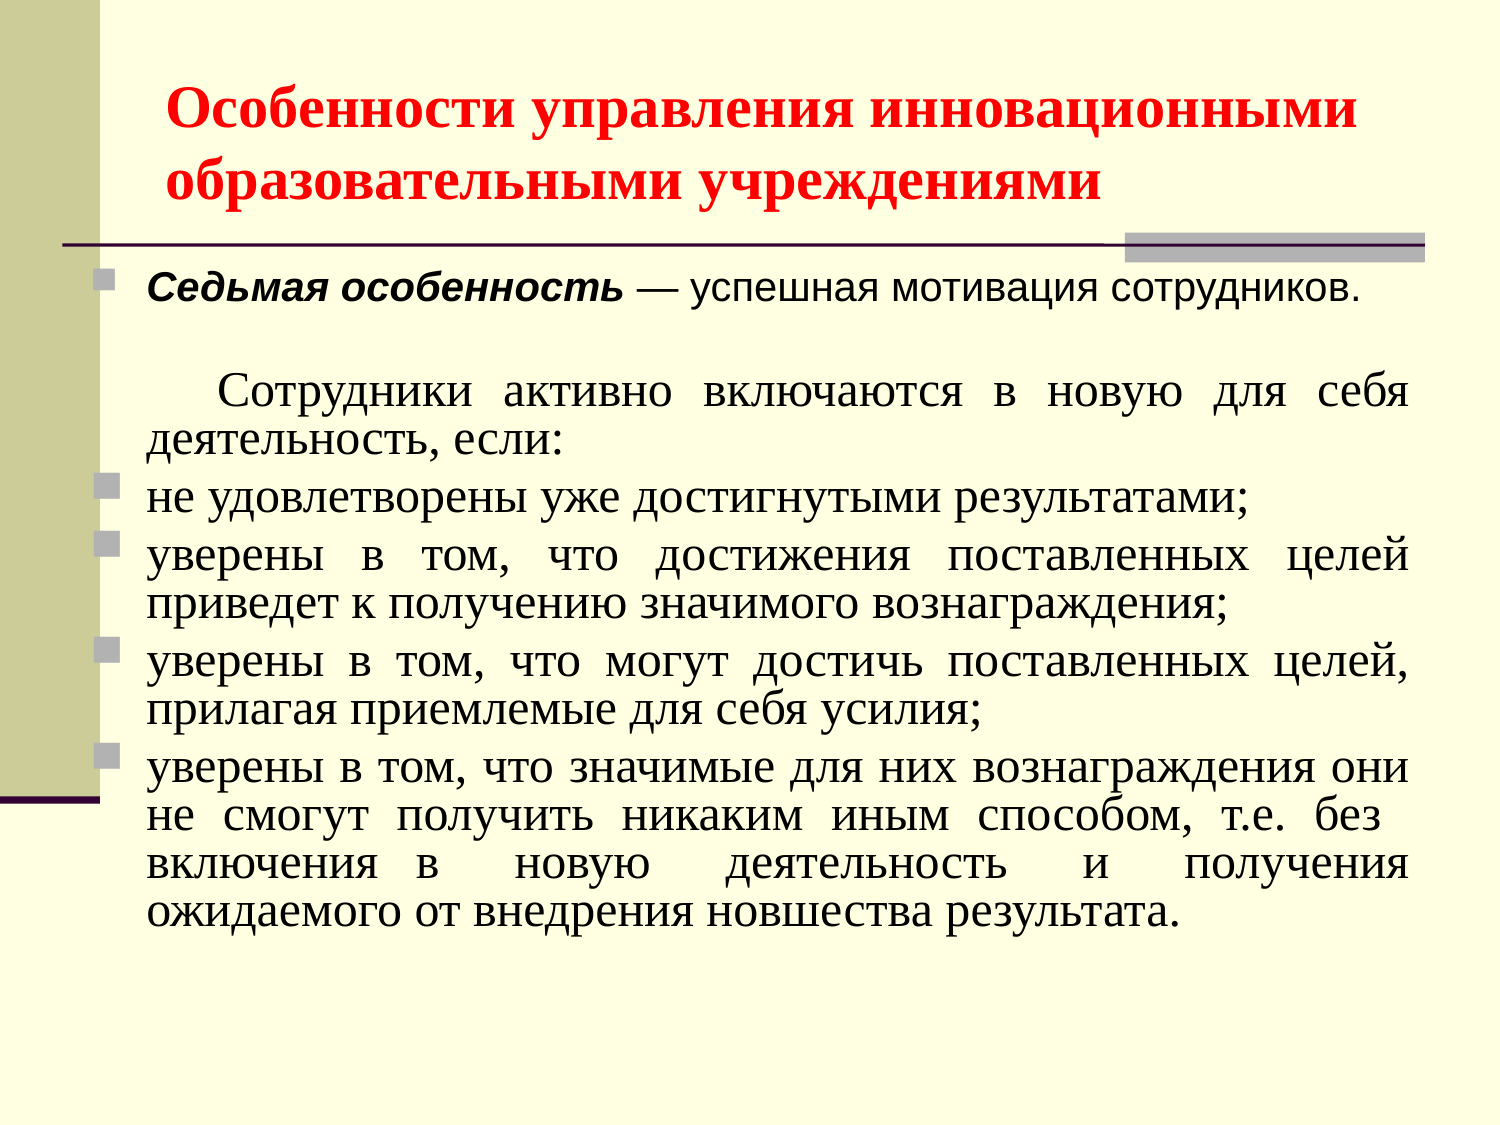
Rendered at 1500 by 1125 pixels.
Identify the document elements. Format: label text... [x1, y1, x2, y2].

list Седьмая особенность — успешная мотивация сотрудников. Сотрудники активно включаются в новую для себя деятельность, если: не удовлетворены уже достигнутыми результатами; уверены в том, что достижения поставленных целей приведет к получению значимого вознаграждения; уверены в том, что могут достичь поставленных целей, прилагая приемлемые для себя усилия; уверены в том, что значимые для них вознаграждения они не смогут получить никаким иным способом, т.е. без включения в новую деятельность и получения ожидаемого от внедрения новшества результата. [75, 262, 1425, 1067]
title Особенности управления инновационными образовательными учреждениями [150, 45, 1425, 234]
